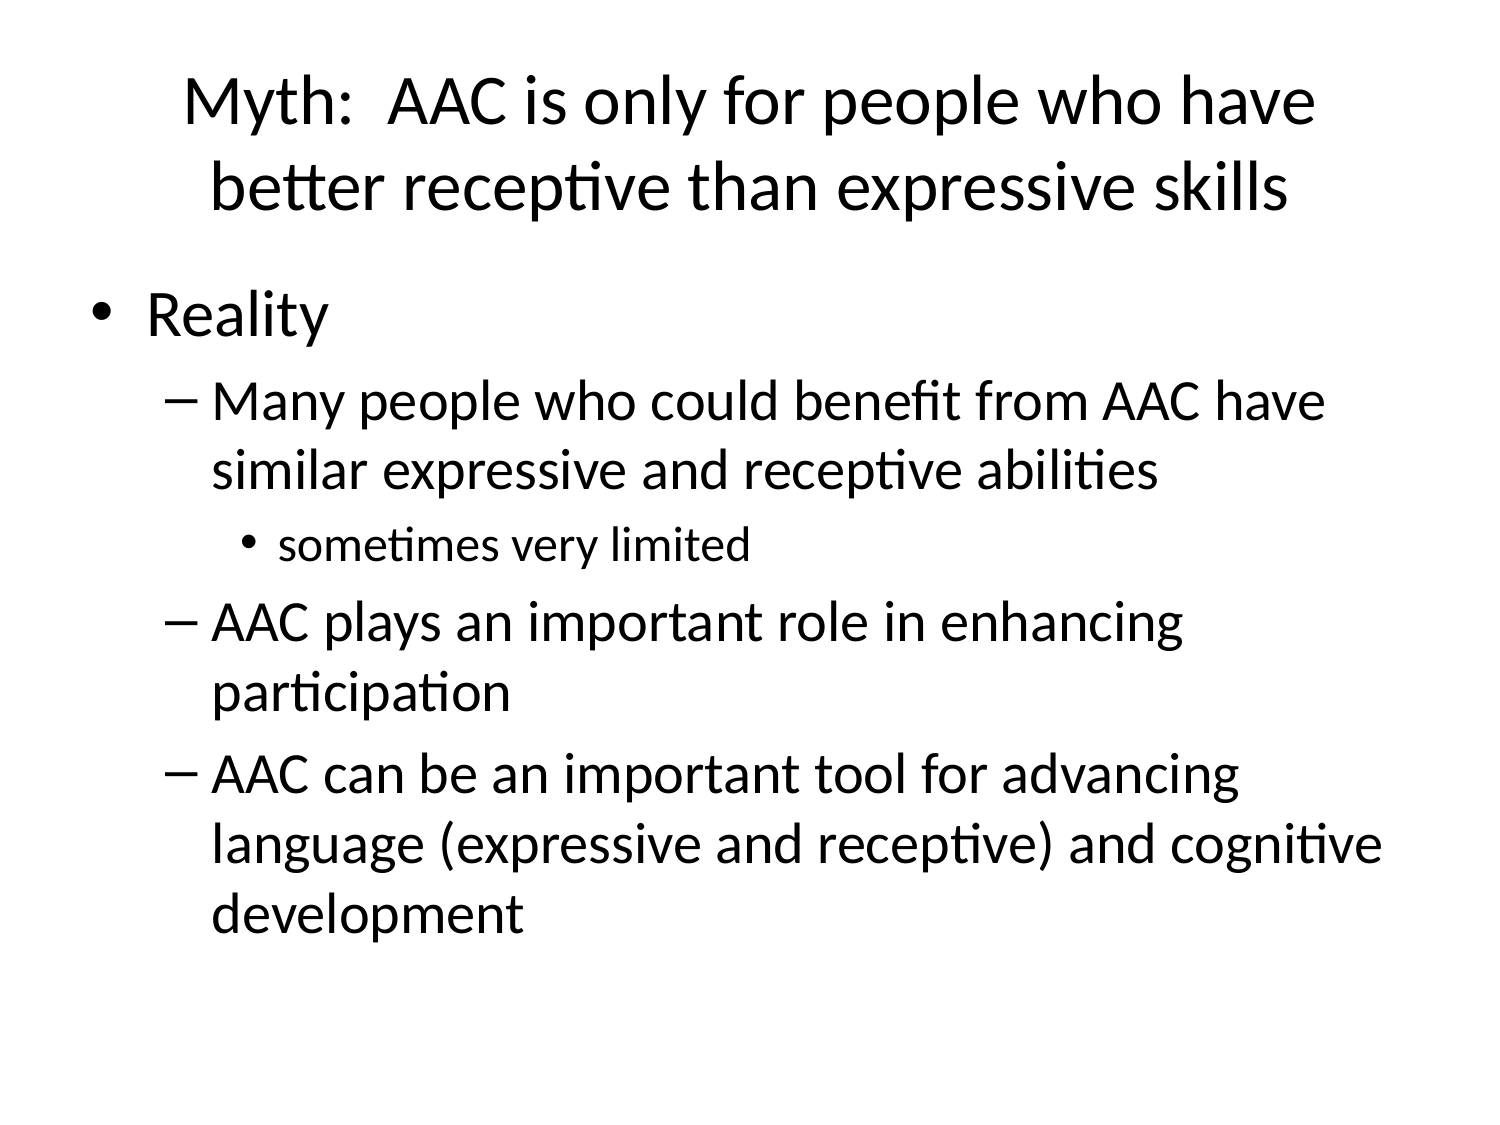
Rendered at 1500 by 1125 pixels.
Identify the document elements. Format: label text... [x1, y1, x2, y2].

list Reality Many people who could benefit from AAC have similar expressive and receptive abilities sometimes very limited AAC plays an important role in enhancing participation AAC can be an important tool for advancing language (expressive and receptive) and cognitive development [75, 262, 1425, 1005]
title Myth: AAC is only for people who have better receptive than expressive skills [75, 45, 1425, 233]
